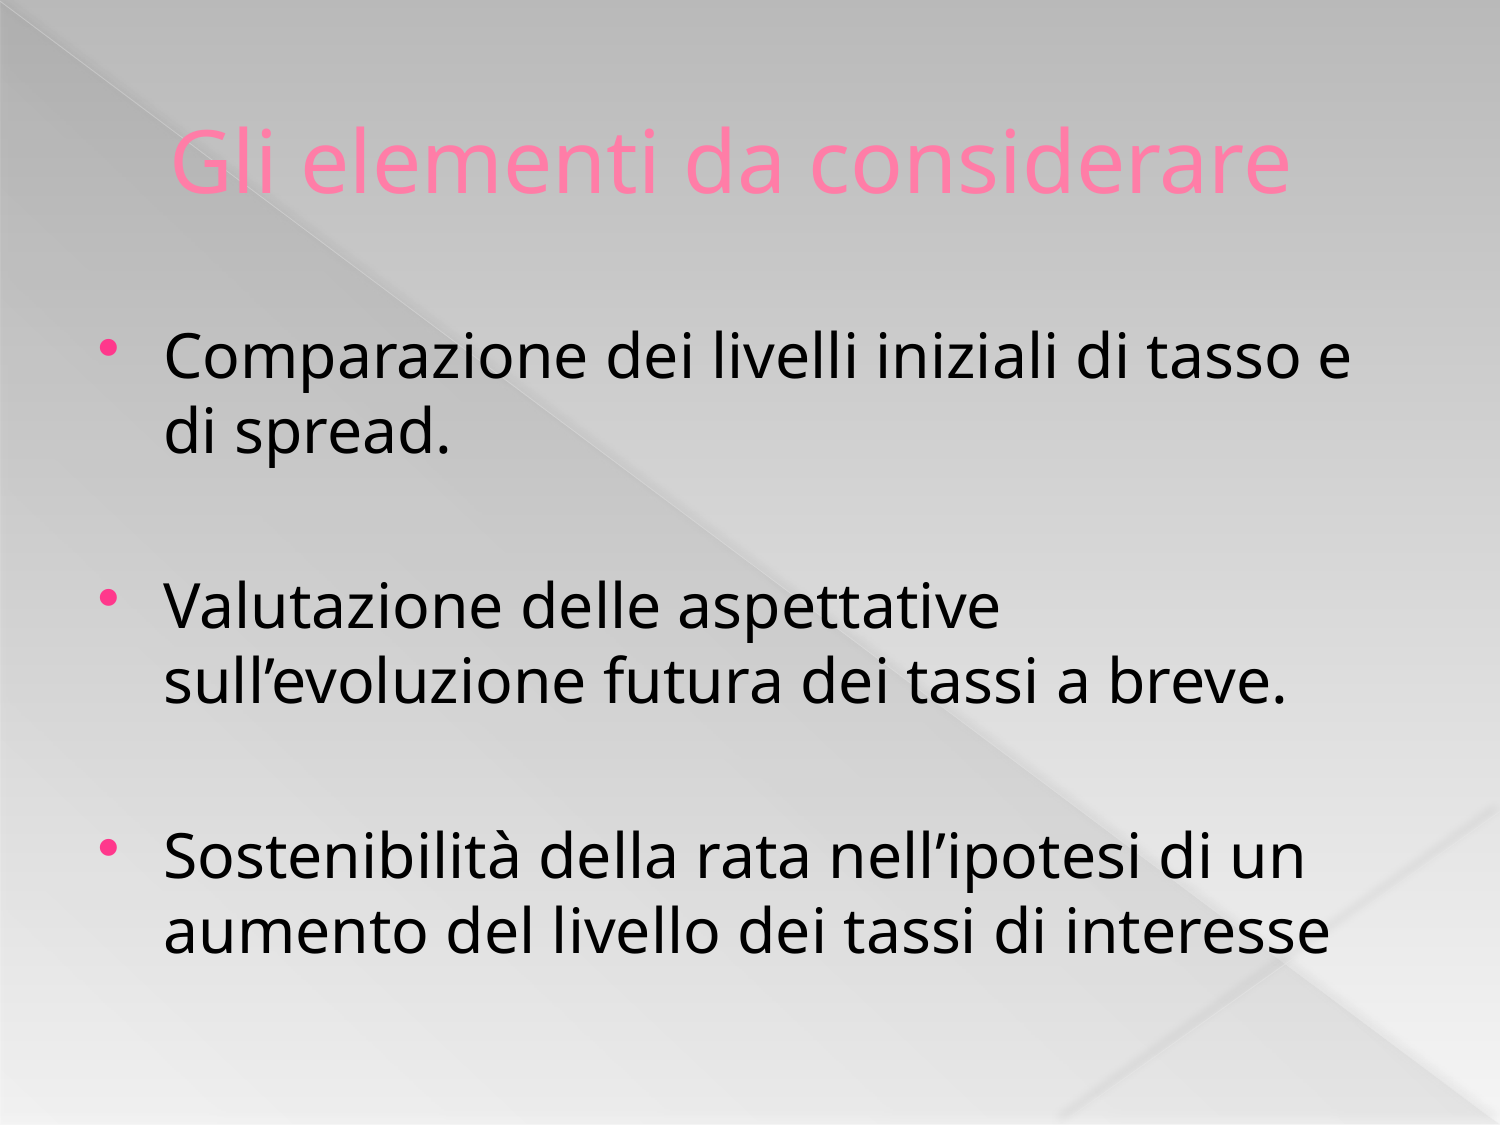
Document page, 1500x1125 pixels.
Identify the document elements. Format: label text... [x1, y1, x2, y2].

list Comparazione dei livelli iniziali di tasso e di spread. Valutazione delle aspettative sull’evoluzione futura dei tassi a breve. Sostenibilità della rata nell’ipotesi di un aumento del livello dei tassi di interesse [75, 308, 1425, 1059]
title Gli elementi da considerare [75, 43, 1425, 274]
